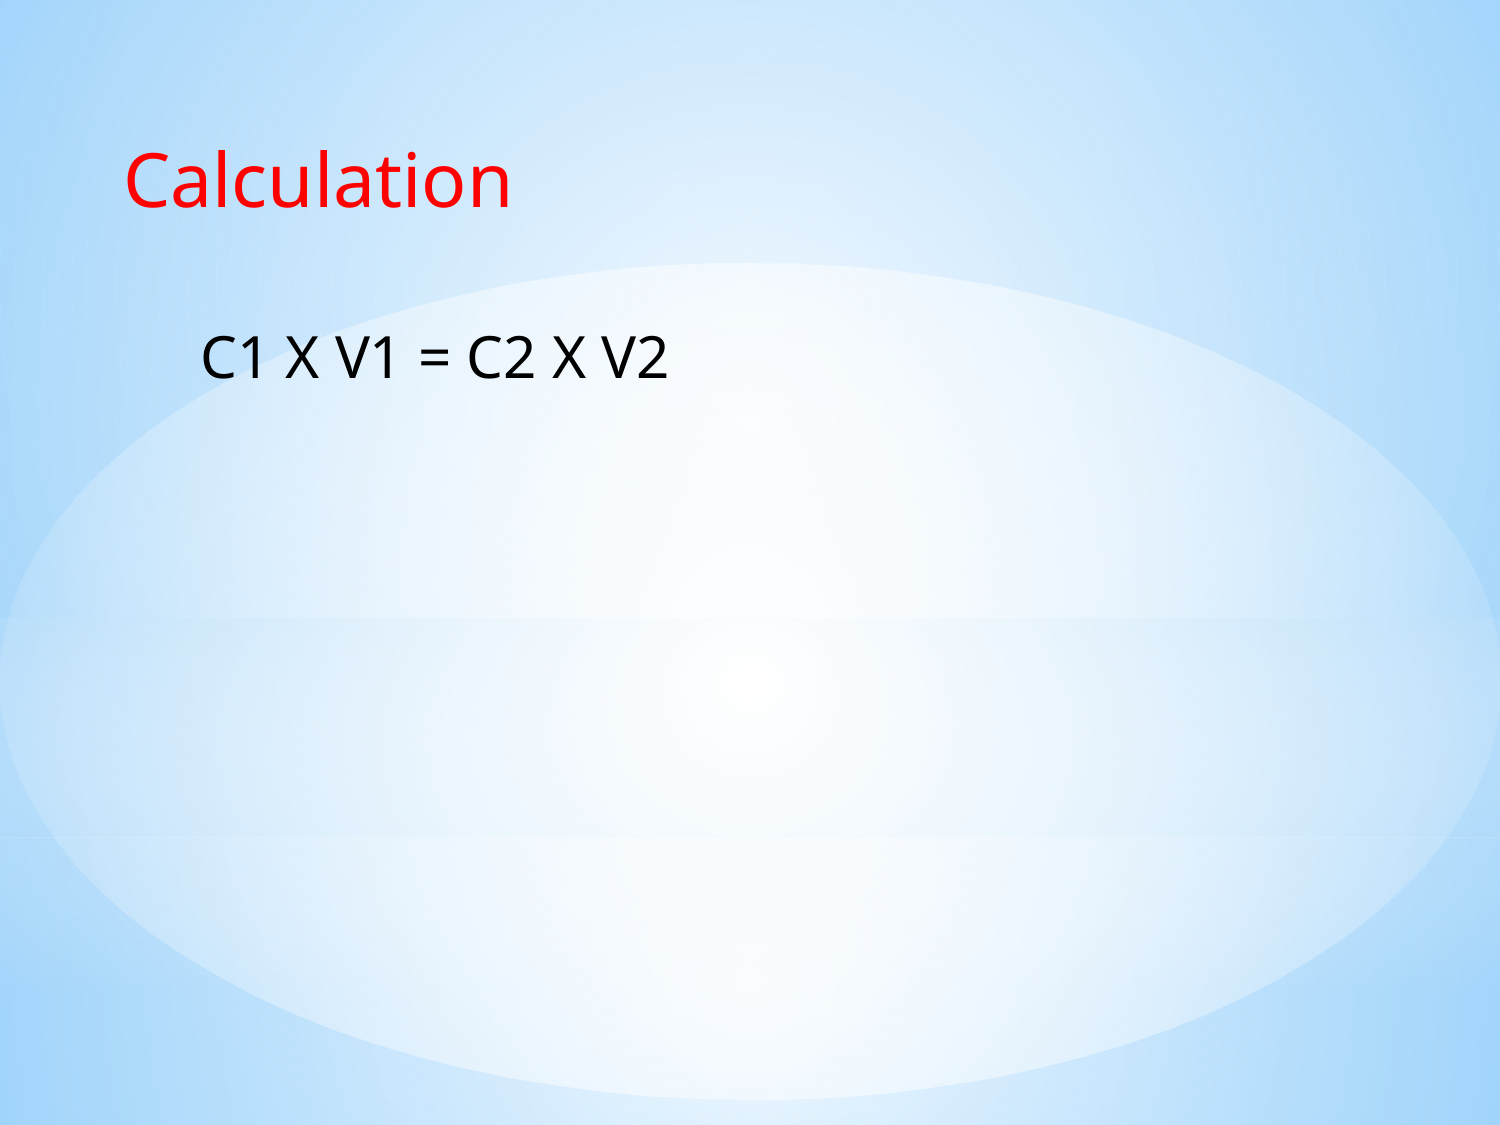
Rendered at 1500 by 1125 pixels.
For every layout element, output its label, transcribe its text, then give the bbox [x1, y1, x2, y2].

text_box C1 X V1 = C2 X V2 [185, 312, 685, 398]
text_box Calculation [108, 124, 529, 230]
